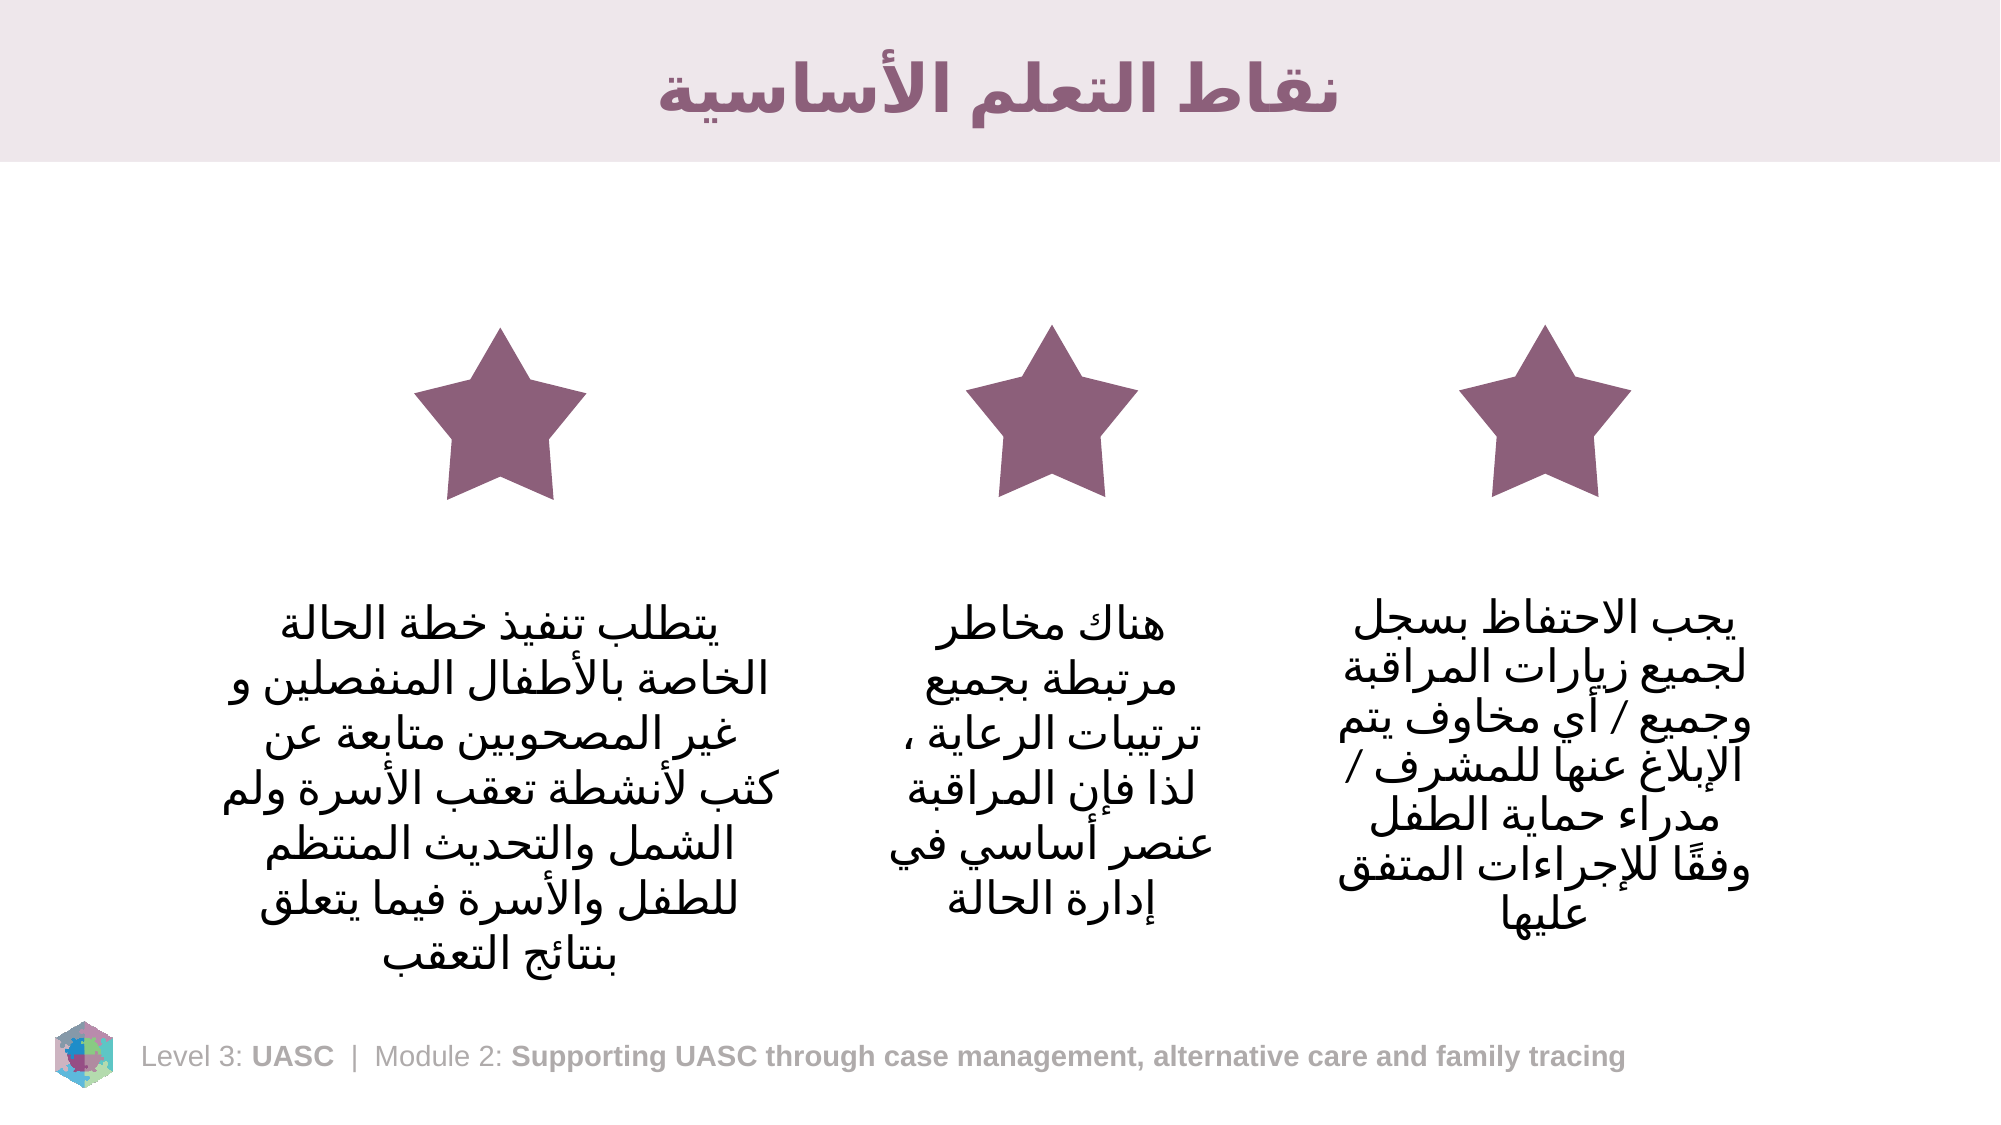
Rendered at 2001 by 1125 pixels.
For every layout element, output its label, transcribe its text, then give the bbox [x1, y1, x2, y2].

title نقاط التعلم الأساسية [137, 19, 1863, 163]
text_box [965, 324, 1139, 498]
text_box يتطلب تنفيذ خطة الحالة الخاصة بالأطفال المنفصلين و غير المصحوبين متابعة عن كثب لأنشطة تعقب الأسرة ولم الشمل والتحديث المنتظم للطفل والأسرة فيما يتعلق بنتائج التعقب [204, 586, 796, 987]
text_box هناك مخاطر مرتبطة بجميع ترتيبات الرعاية ، لذا فإن المراقبة عنصر أساسي في إدارة الحالة [861, 586, 1243, 932]
text_box يجب الاحتفاظ بسجل لجميع زيارات المراقبة وجميع / أي مخاوف يتم الإبلاغ عنها للمشرف / مدراء حماية الطفل وفقًا للإجراءات المتفق عليها [1308, 586, 1783, 829]
text_box [1459, 324, 1632, 498]
picture [55, 1021, 113, 1088]
text_box [414, 327, 587, 500]
text_box [0, 0, 2000, 162]
